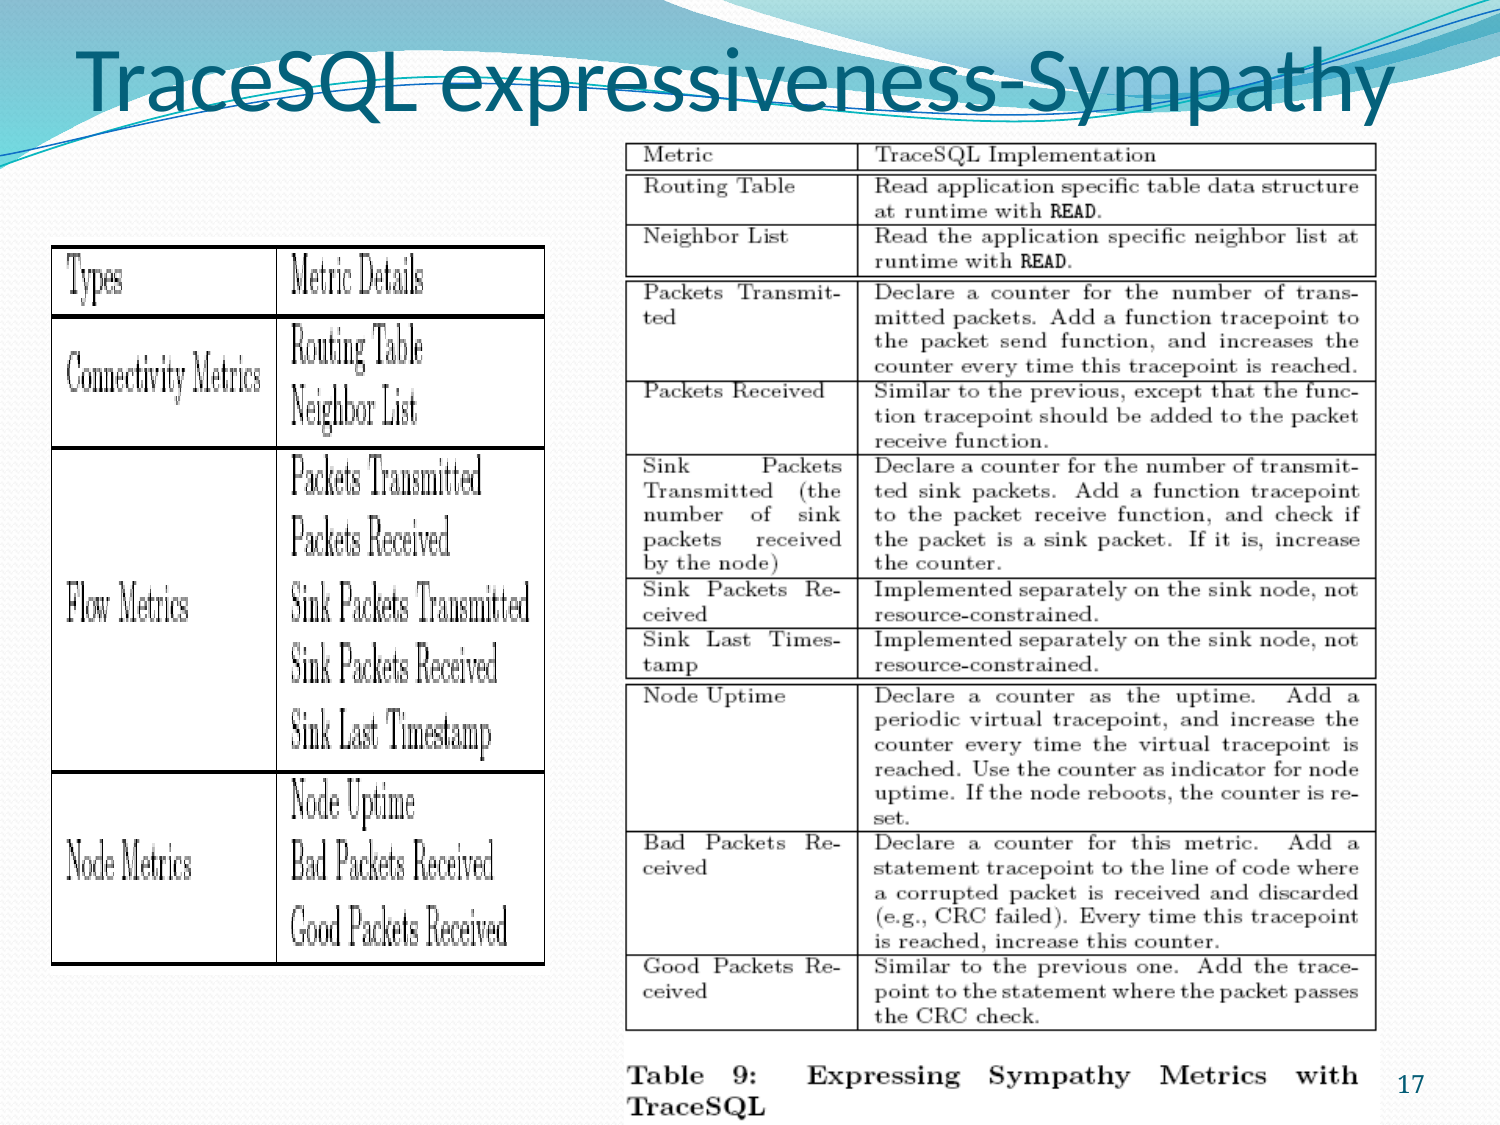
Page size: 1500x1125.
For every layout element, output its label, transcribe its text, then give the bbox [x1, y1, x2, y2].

slide_number 17 [1386, 1042, 1425, 1103]
picture [624, 140, 1380, 1125]
title TraceSQL expressiveness-Sympathy [75, 0, 1425, 130]
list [49, 237, 551, 976]
